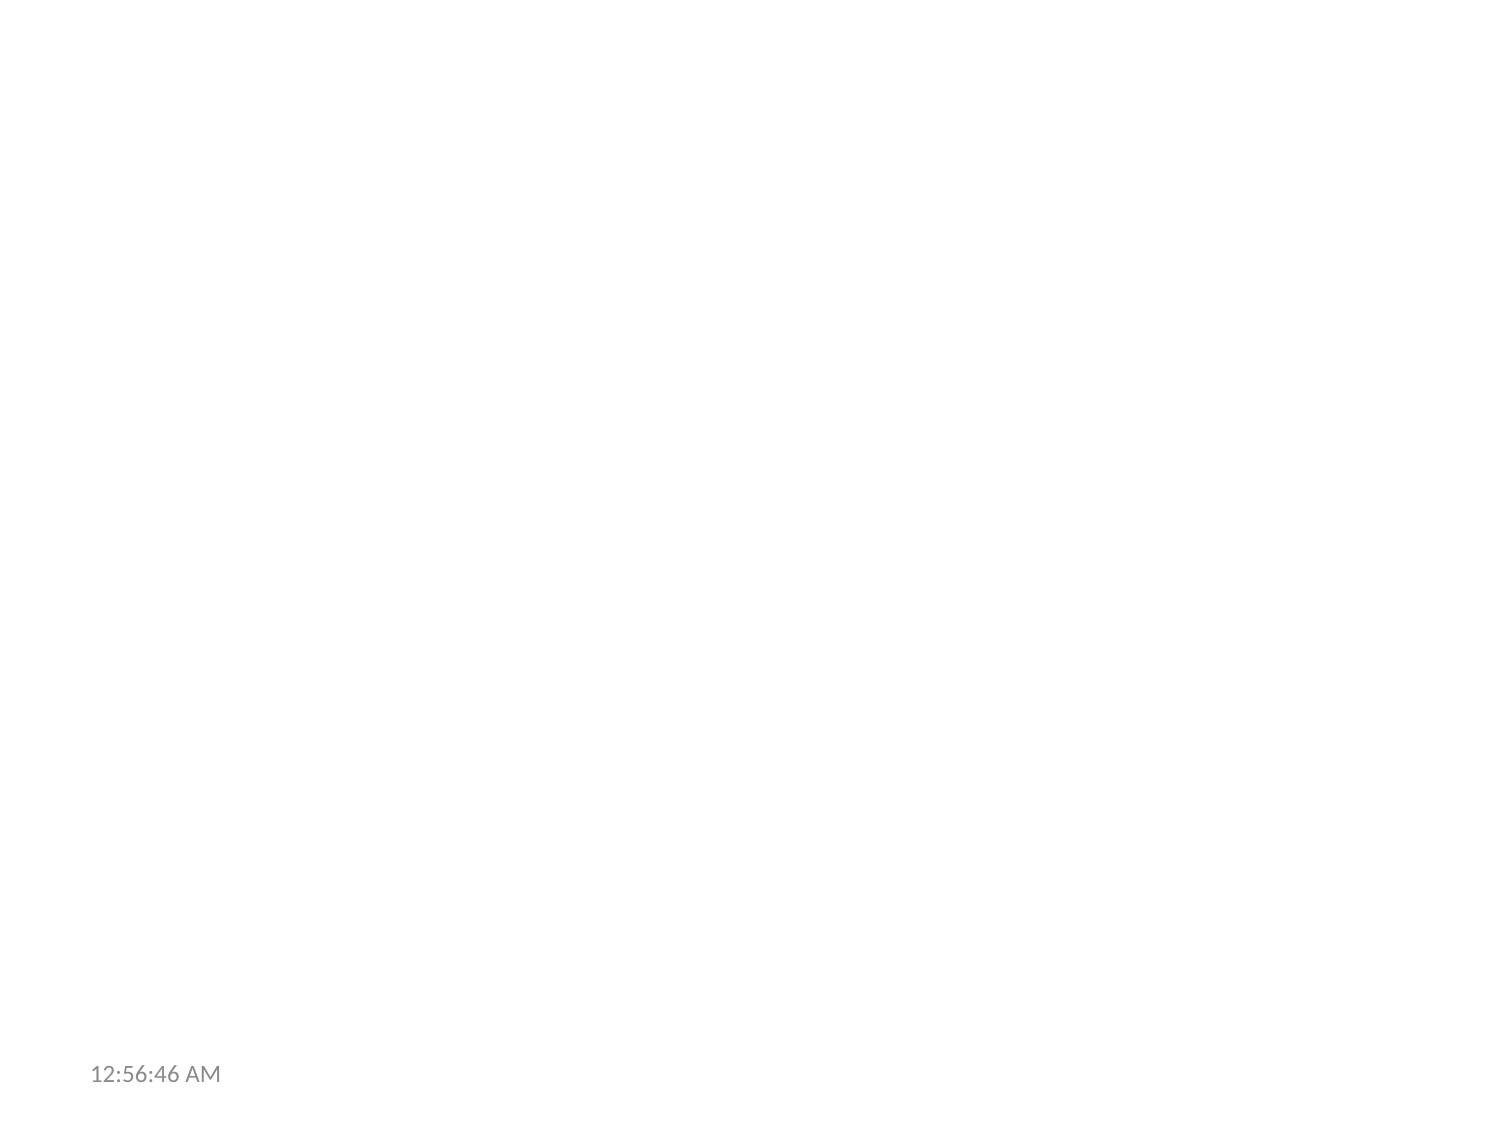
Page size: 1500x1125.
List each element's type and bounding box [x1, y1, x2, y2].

slide_number [75, 1042, 425, 1103]
